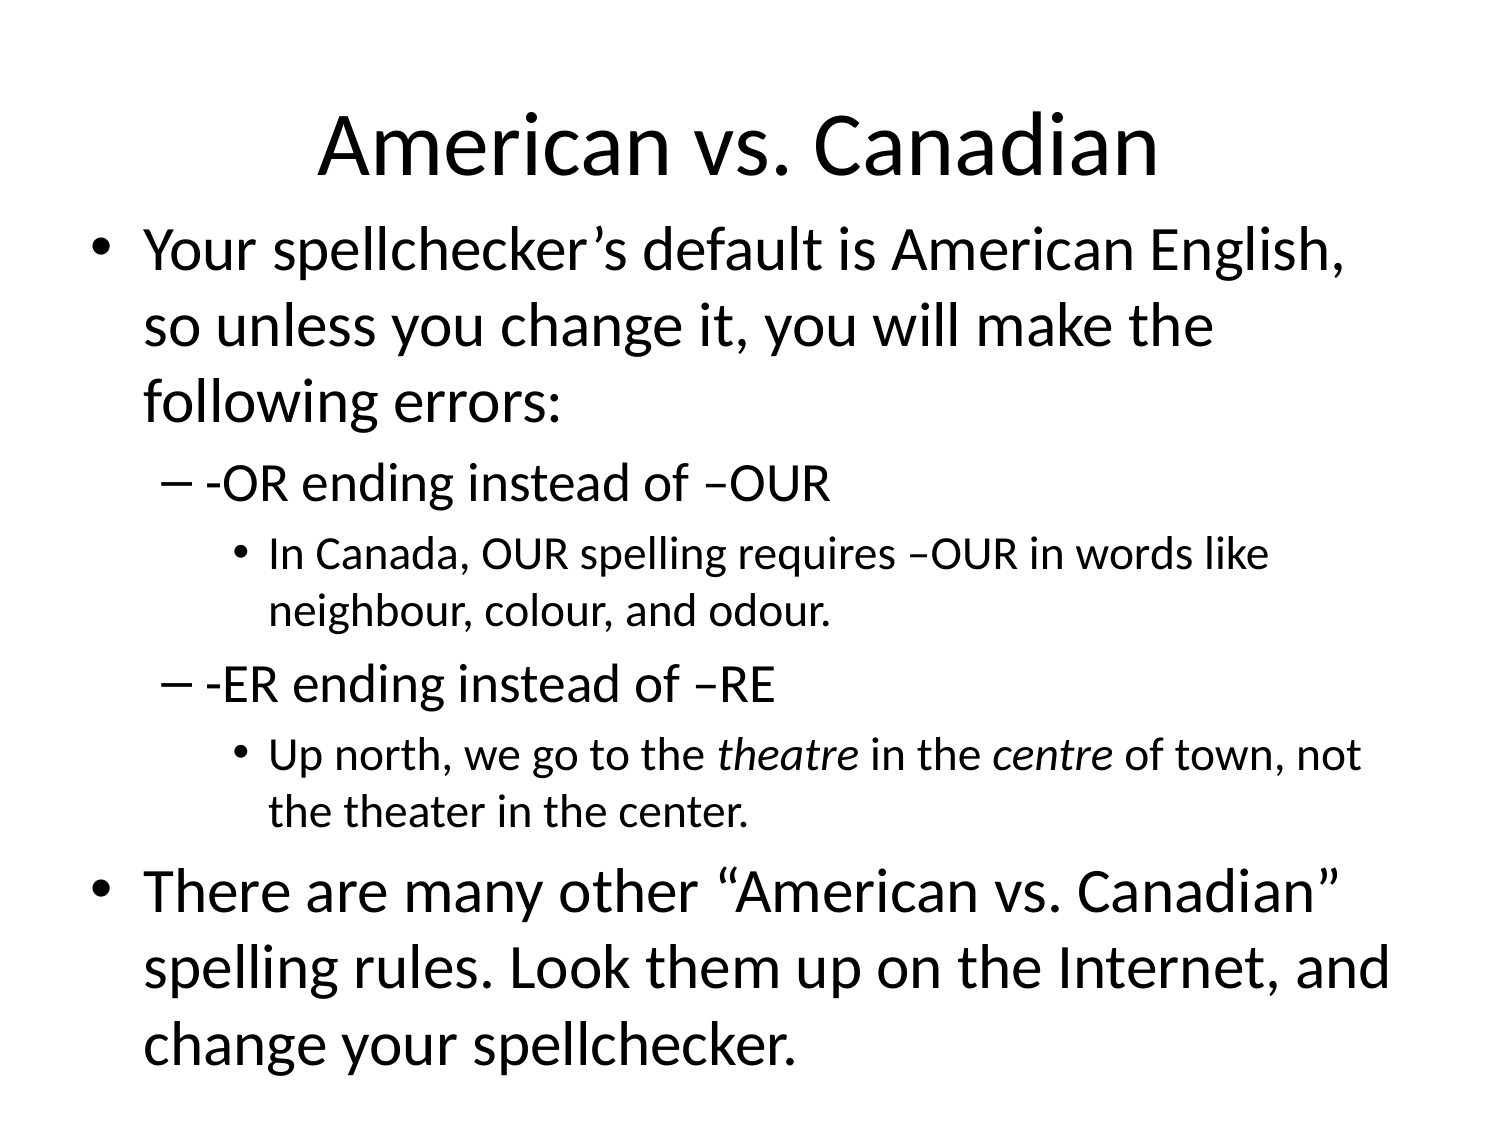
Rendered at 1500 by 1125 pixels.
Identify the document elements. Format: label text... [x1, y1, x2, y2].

list Your spellchecker’s default is American English, so unless you change it, you will make the following errors: -OR ending instead of –OUR In Canada, OUR spelling requires –OUR in words like neighbour, colour, and odour. -ER ending instead of –RE Up north, we go to the theatre in the centre of town, not the theater in the center. There are many other “American vs. Canadian” spelling rules. Look them up on the Internet, and change your spellchecker. [75, 200, 1425, 1088]
title American vs. Canadian [75, 45, 1425, 200]
